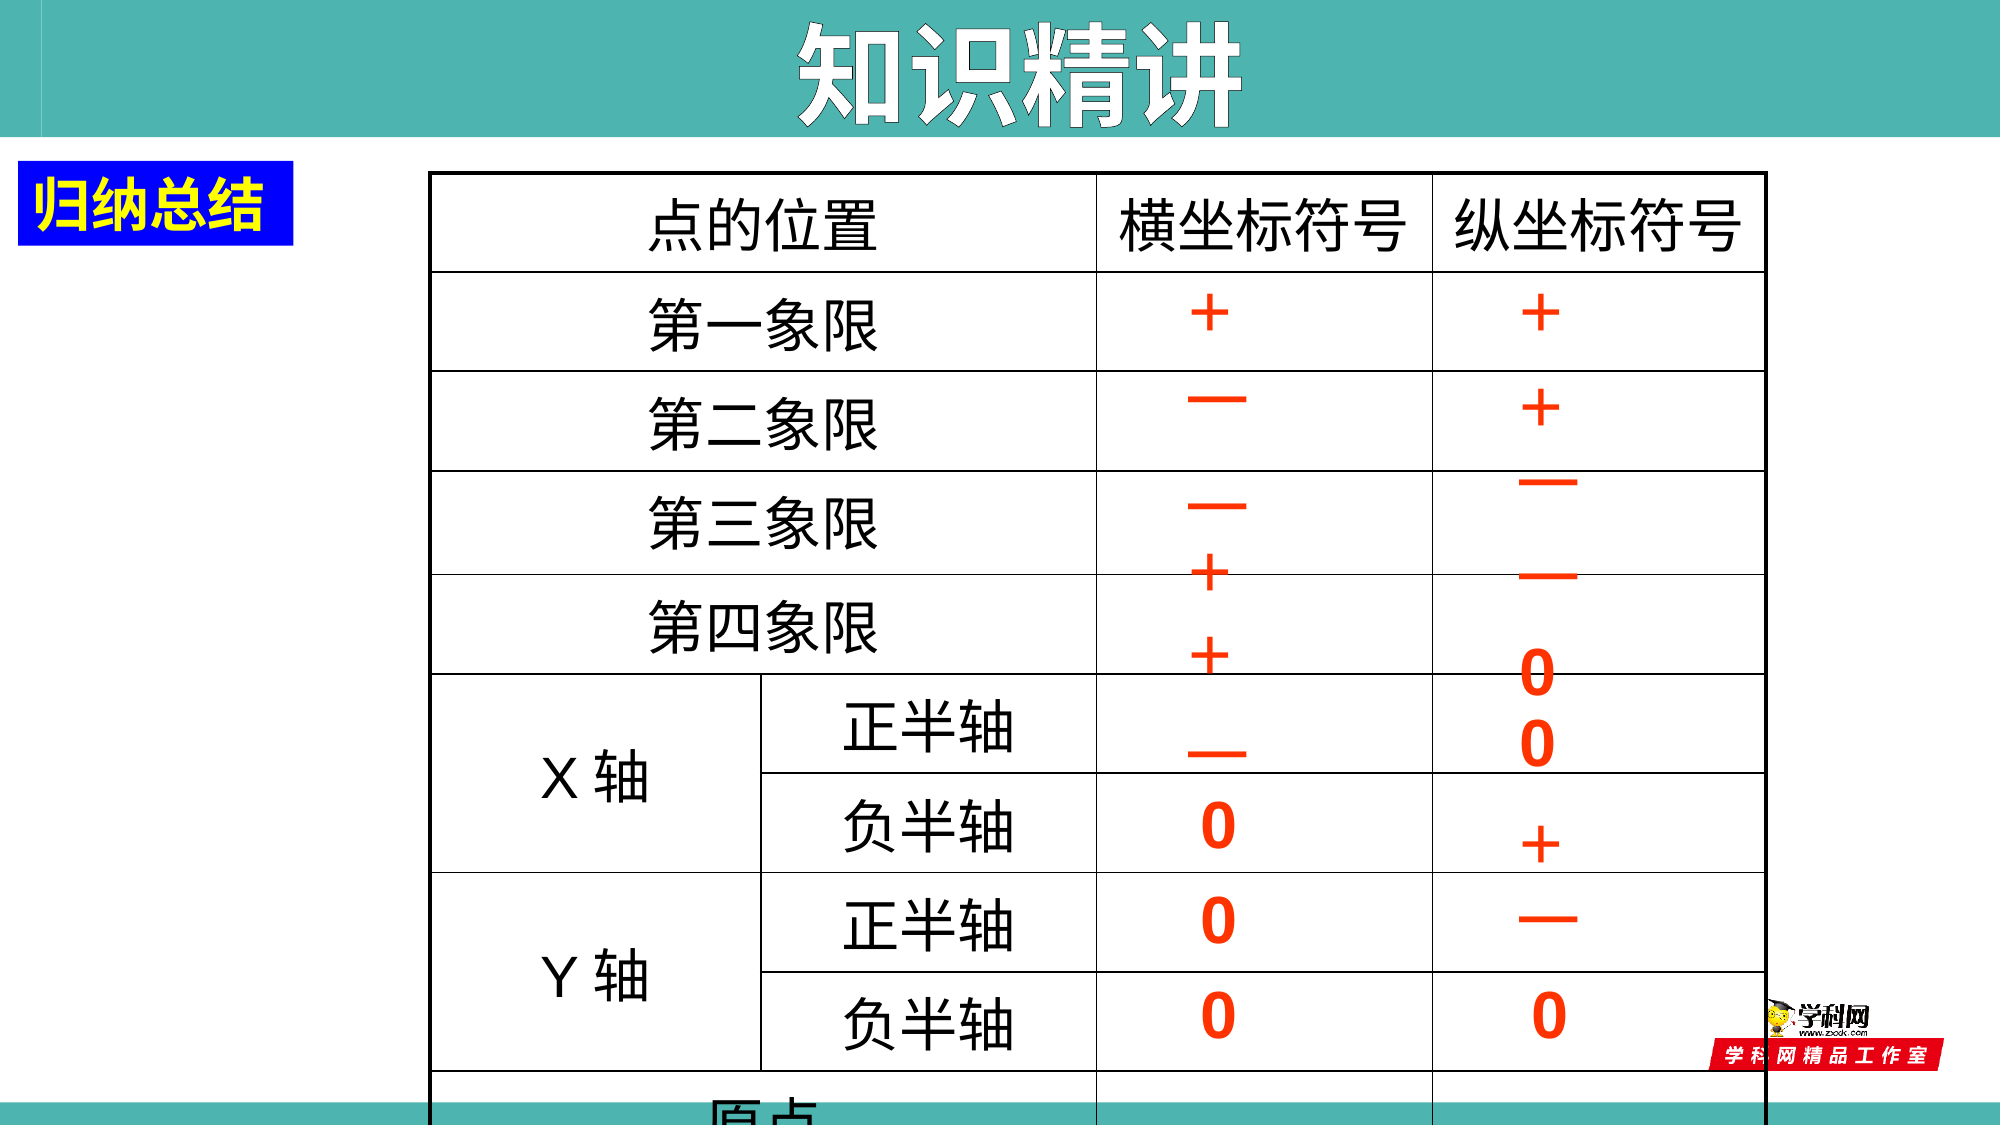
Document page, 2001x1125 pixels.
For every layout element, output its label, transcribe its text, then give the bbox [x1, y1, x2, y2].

text_box + [1504, 255, 1647, 349]
table_cell [1433, 472, 1764, 574]
text_box — [1504, 432, 1647, 518]
text_box 0 [1185, 869, 1281, 964]
table_header 横坐标符号 [1097, 175, 1432, 271]
text_box + [1504, 349, 1647, 432]
table_cell [1097, 675, 1432, 772]
table_cell [1281, 873, 1432, 971]
picture [1768, 999, 1869, 1037]
text_box [0, 1100, 428, 1125]
table_cell 正半轴 [762, 675, 1096, 772]
table_cell [1433, 1072, 1764, 1125]
table_cell 原点 [432, 1072, 1096, 1125]
table_cell [1097, 774, 1185, 872]
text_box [0, 0, 2000, 138]
text_box 0 [1185, 964, 1281, 1059]
table_cell [1600, 675, 1764, 772]
table_cell [1433, 575, 1764, 673]
table_cell [1433, 973, 1764, 1070]
text_box + [1173, 541, 1316, 597]
text_box [1768, 1100, 2000, 1125]
text_box — [1173, 456, 1316, 541]
table_cell [1316, 472, 1432, 574]
text_box + [1173, 597, 1316, 703]
text_box 0 [1504, 621, 1600, 692]
table_cell [1433, 873, 1764, 971]
table_cell 正半轴 [762, 873, 1096, 971]
table_cell [1433, 774, 1504, 872]
table_cell 第一象限 [432, 273, 1096, 370]
table_cell [1647, 273, 1764, 370]
text_box 0 [1516, 964, 1612, 1059]
table_cell 第三象限 [432, 472, 1096, 574]
table_cell [1433, 273, 1504, 370]
table_cell [1281, 774, 1432, 872]
text_box + [1504, 786, 1647, 892]
table_cell [1097, 1072, 1432, 1125]
table_cell [1600, 774, 1764, 872]
text_box — [1504, 527, 1647, 612]
table_cell X轴 [432, 675, 760, 872]
table_header 纵坐标符号 [1433, 175, 1764, 271]
table_cell [1316, 575, 1432, 673]
table_cell [1647, 372, 1764, 470]
text_box 0 [1185, 774, 1281, 869]
text_box — [1173, 704, 1316, 789]
text_box — [1173, 350, 1316, 435]
text_box 归纳总结 [18, 160, 294, 246]
text_box + [1173, 255, 1316, 350]
table_cell [1097, 873, 1185, 971]
picture [1768, 1038, 1944, 1071]
table_cell 第二象限 [432, 372, 1096, 470]
table_cell [1097, 472, 1173, 574]
table_cell [1097, 273, 1173, 370]
table_cell 负半轴 [762, 774, 1096, 872]
table_cell [1097, 973, 1432, 1070]
text_box — [1504, 892, 1647, 955]
table_header 点的位置 [432, 175, 1096, 271]
table_cell 第四象限 [432, 575, 1096, 673]
table_cell [1097, 372, 1432, 470]
table_cell [1097, 575, 1173, 673]
text_box 0 [1504, 692, 1600, 786]
table_cell 负半轴 [762, 973, 1096, 1070]
table_cell Y轴 [432, 873, 760, 1070]
table_cell [1316, 273, 1432, 370]
table_cell [1433, 675, 1504, 772]
table_cell [1433, 372, 1504, 470]
